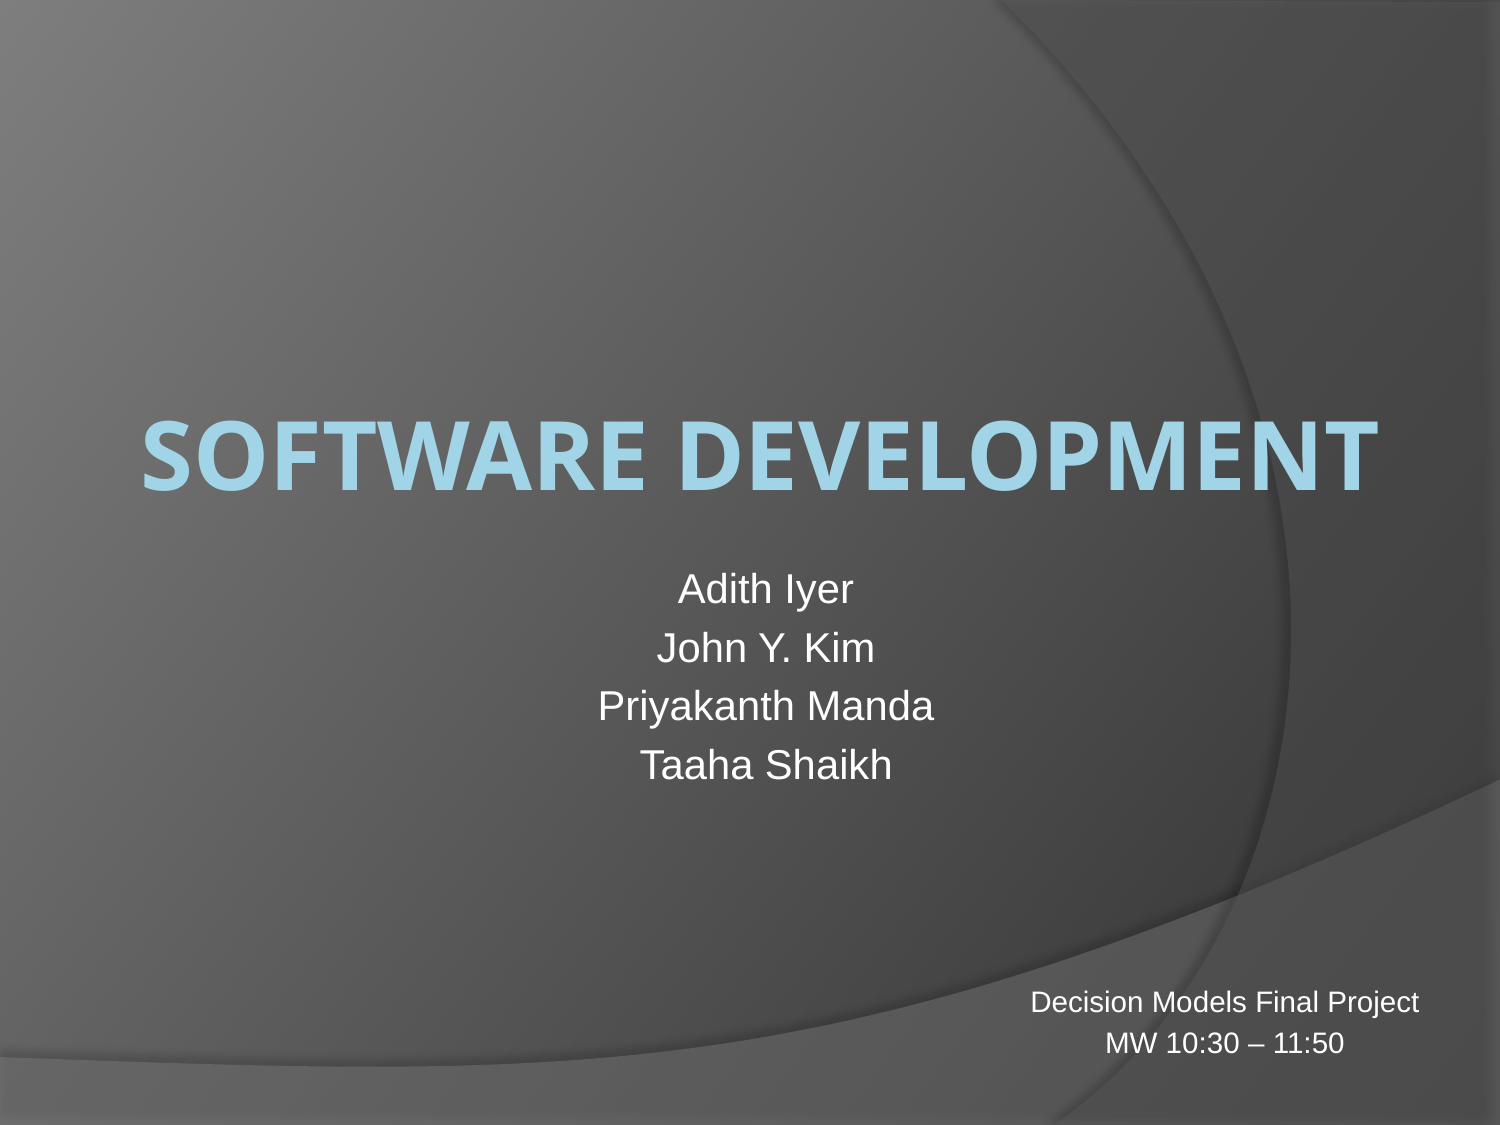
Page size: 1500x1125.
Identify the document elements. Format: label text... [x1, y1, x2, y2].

subtitle Adith Iyer John Y. Kim Priyakanth Manda Taaha Shaikh [549, 537, 975, 788]
title Software Development [112, 387, 1388, 629]
text_box Decision Models Final Project MW 10:30 – 11:50 [1012, 975, 1438, 1075]
